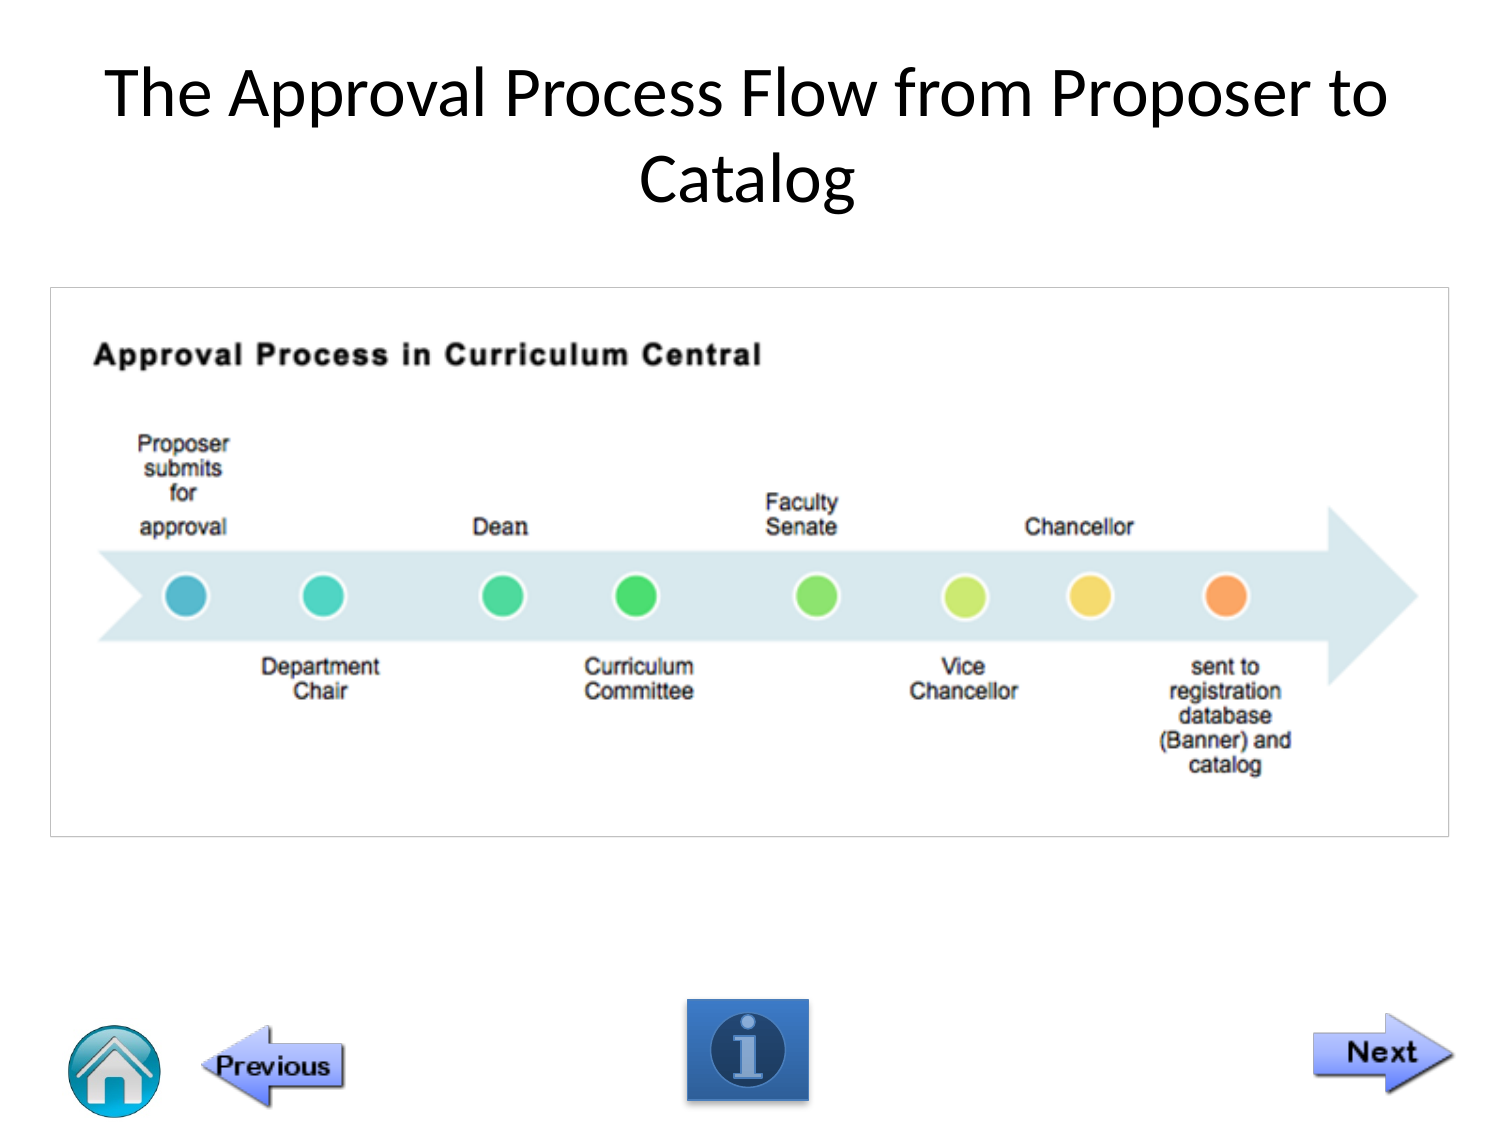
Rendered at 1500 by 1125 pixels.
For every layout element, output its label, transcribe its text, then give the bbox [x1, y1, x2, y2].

text_box [687, 999, 809, 1101]
picture [49, 286, 1451, 839]
title The Approval Process Flow from Proposer to Catalog [72, 37, 1423, 225]
picture [62, 1018, 166, 1122]
picture [200, 1024, 350, 1114]
picture [1312, 1012, 1460, 1100]
